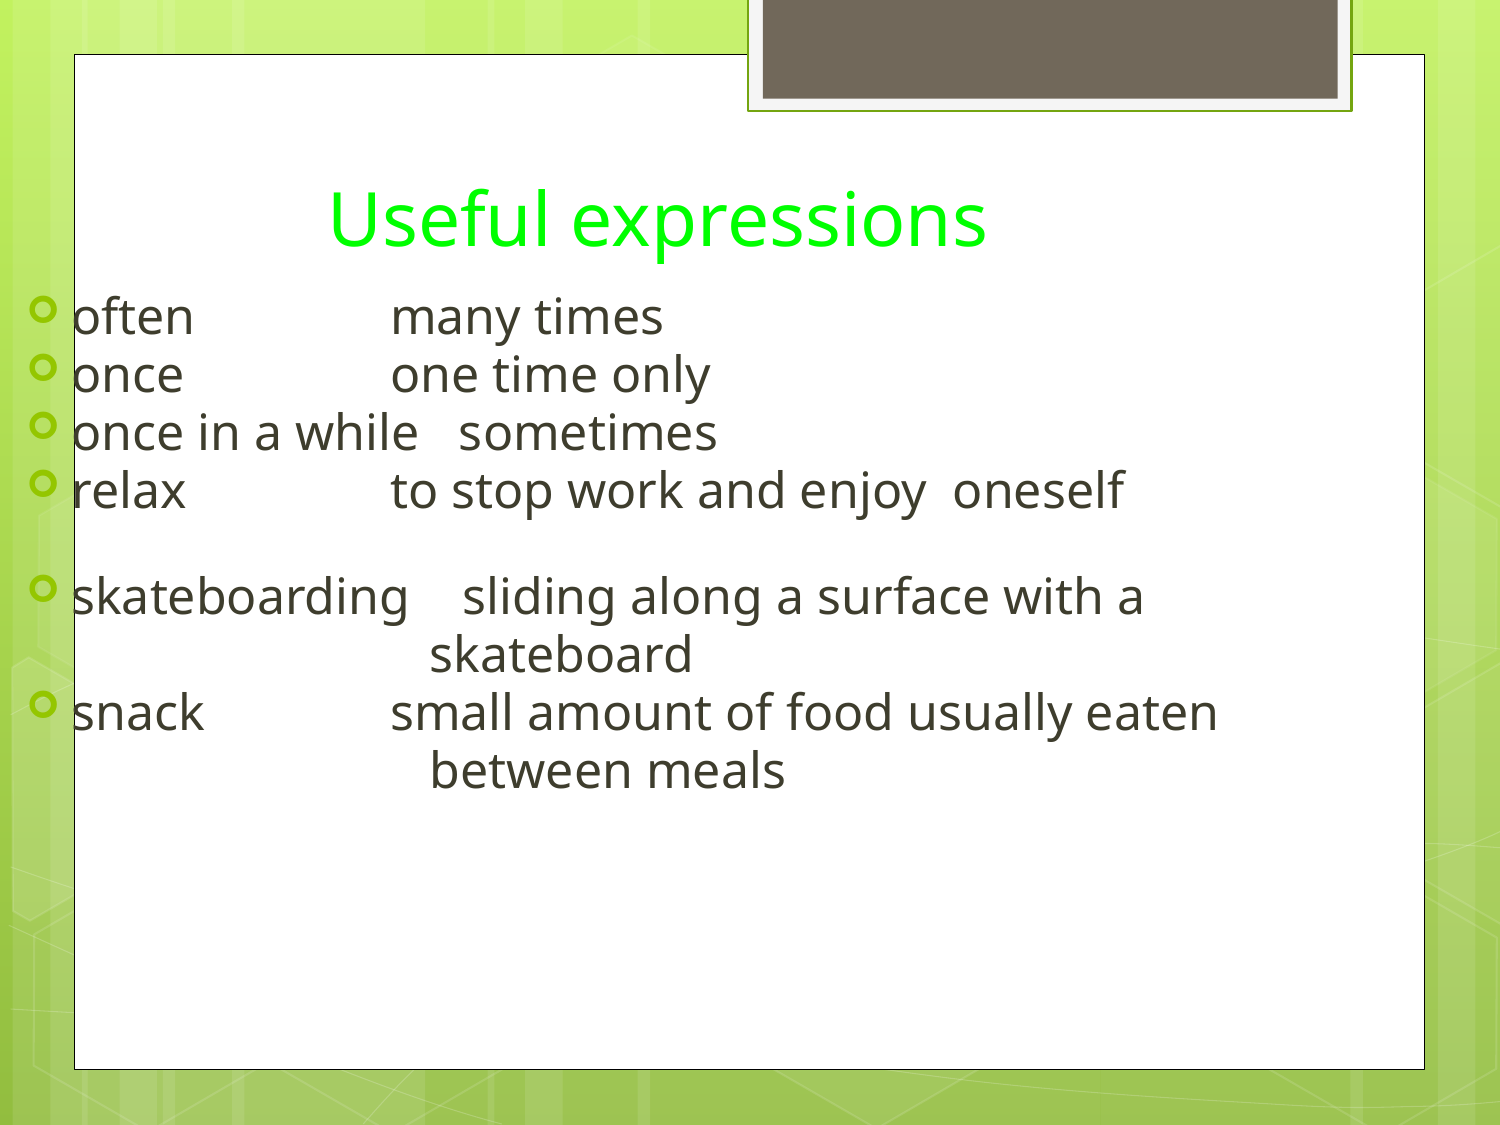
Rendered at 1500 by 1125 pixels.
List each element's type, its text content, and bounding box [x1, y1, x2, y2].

text_box Useful expressions [312, 164, 1200, 269]
list often many times once one time only once in a while sometimes relax to stop work and enjoy oneself skateboarding sliding along a surface with a skateboard snack small amount of food usually eaten between meals [0, 288, 1500, 1032]
